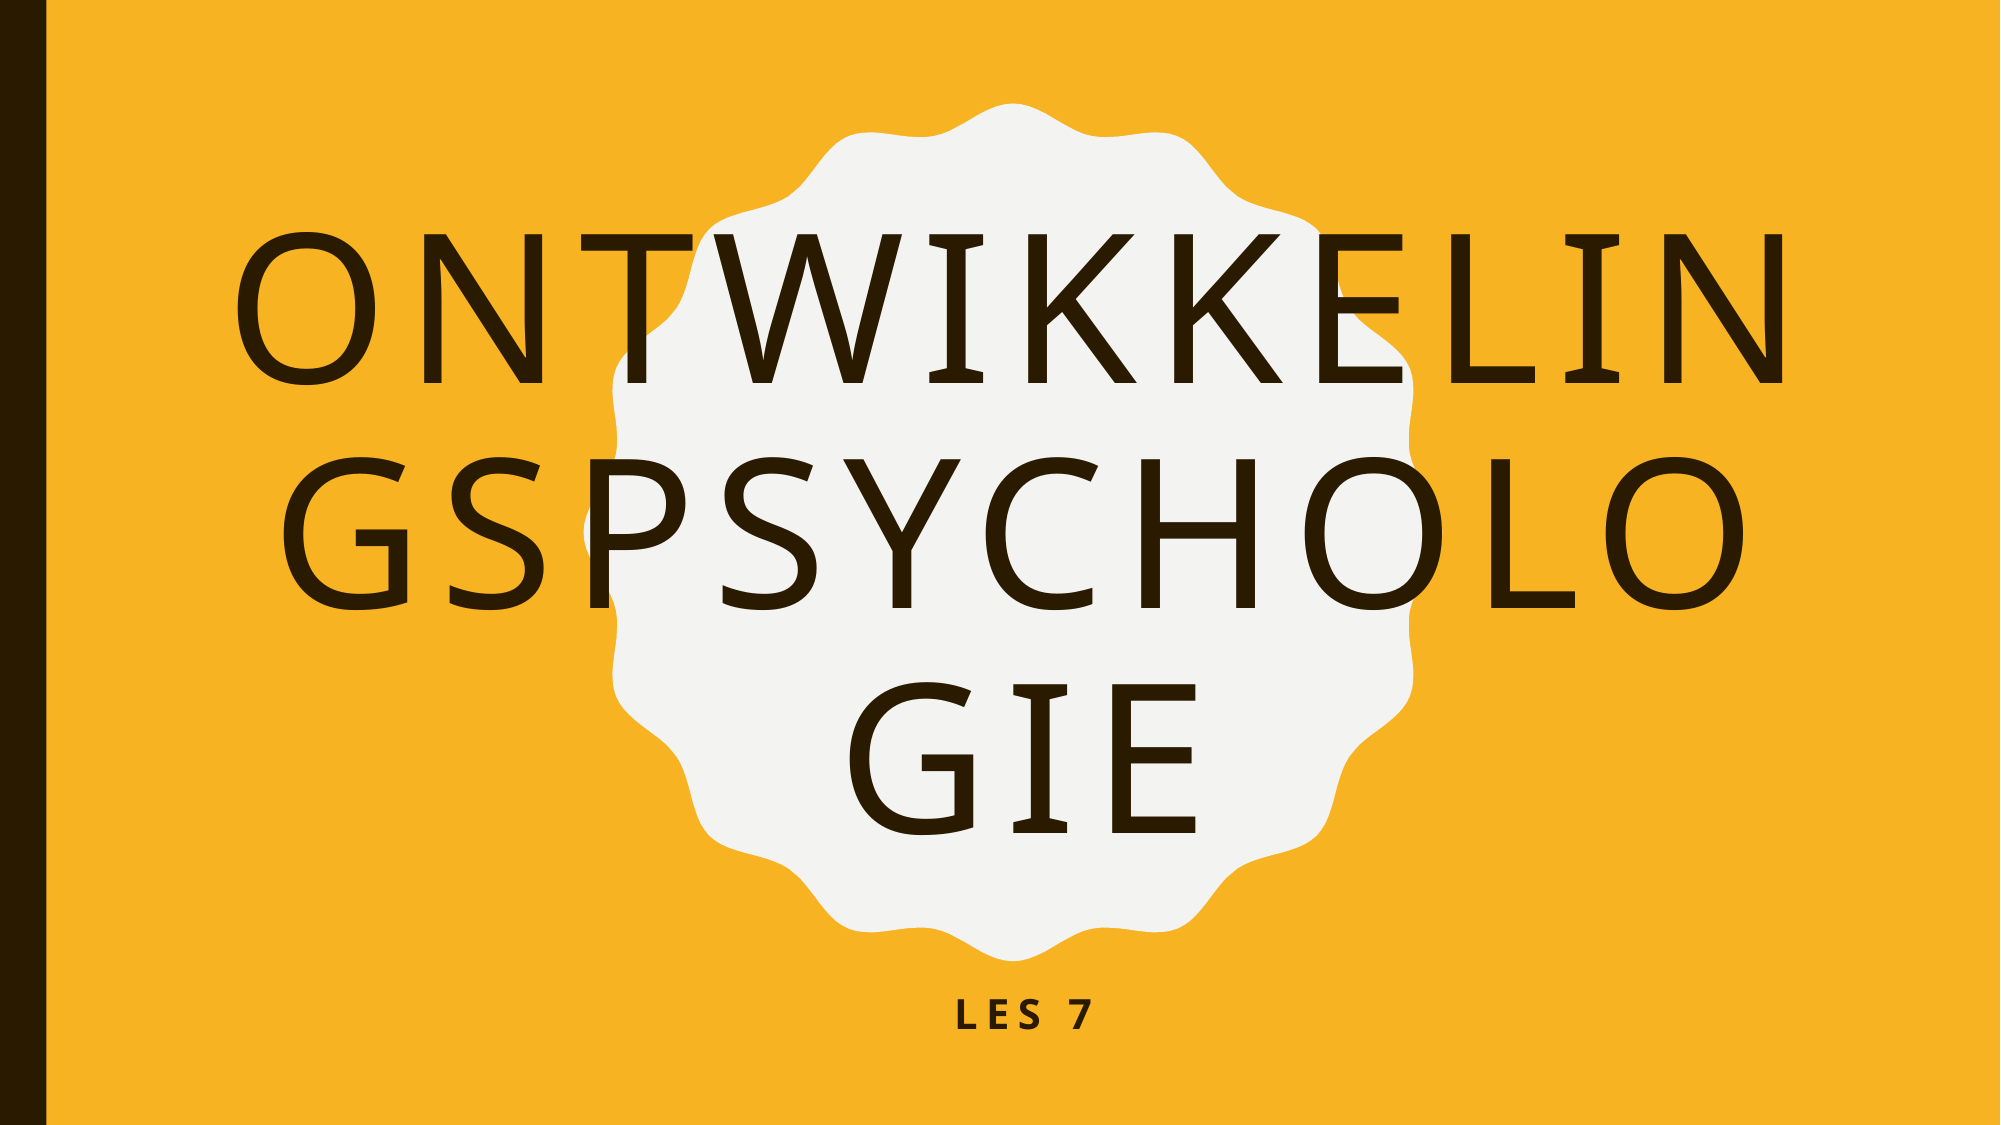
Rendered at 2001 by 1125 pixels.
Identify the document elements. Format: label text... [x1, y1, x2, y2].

title Ontwikkelingspsychologie [176, 180, 1870, 902]
subtitle Les 7 [363, 980, 1684, 1103]
